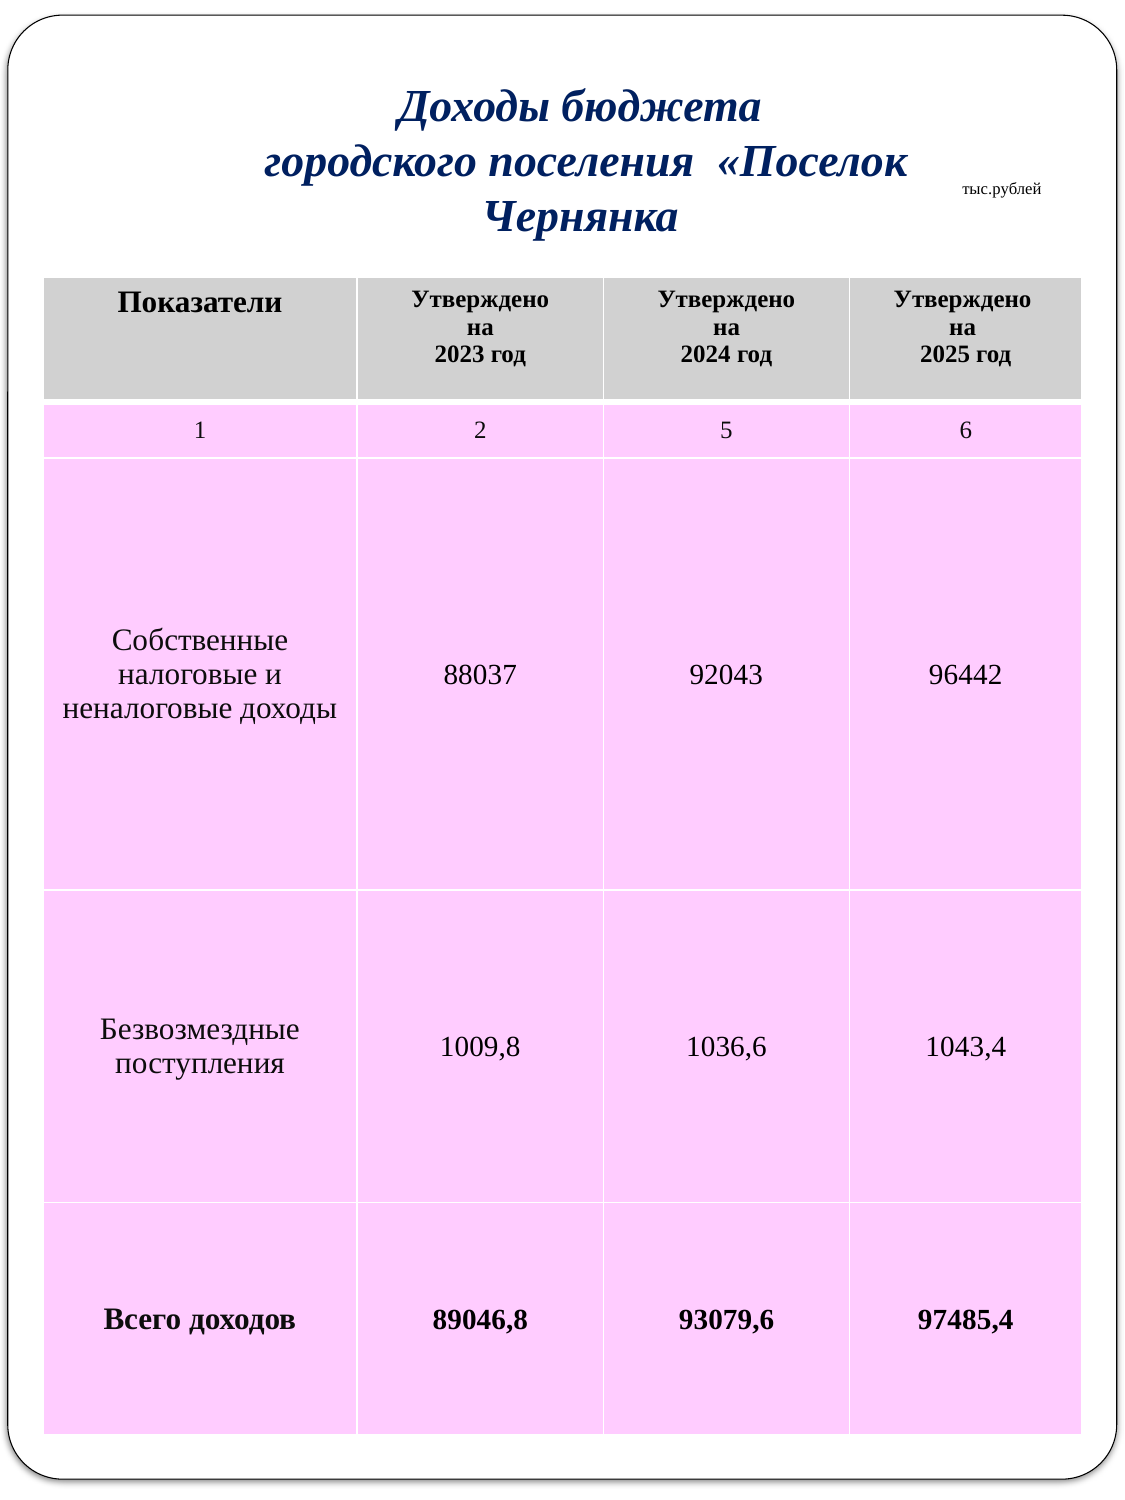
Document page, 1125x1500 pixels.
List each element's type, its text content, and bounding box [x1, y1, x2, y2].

table_cell 1036,6 [604, 891, 849, 1202]
table_cell 92043 [604, 459, 849, 889]
table_cell Всего доходов [44, 1203, 356, 1434]
table_cell 1009,8 [358, 891, 603, 1202]
table_header Утверждено на 2023 год [358, 278, 603, 399]
table_cell 97485,4 [850, 1203, 1081, 1434]
table_header Показатели [44, 278, 356, 399]
table_cell Безвозмездные поступления [44, 891, 356, 1202]
table_cell 6 [850, 405, 1081, 457]
table_cell 93079,6 [604, 1203, 849, 1434]
text_box Доходы бюджета городского поселения «Поселок Чернянка [233, 93, 938, 224]
table_cell 1043,4 [850, 891, 1081, 1202]
table_cell 1 [44, 405, 356, 457]
table_cell 5 [604, 405, 849, 457]
table_header Утверждено на 2024 год [604, 278, 849, 399]
table_cell Собственные налоговые и неналоговые доходы [44, 459, 356, 889]
table_cell 89046,8 [358, 1203, 603, 1434]
table_cell 96442 [850, 459, 1081, 889]
table_cell 88037 [358, 459, 603, 889]
table_header Утверждено на 2025 год [850, 278, 1081, 399]
text_box тыс.рублей [936, 151, 1067, 224]
table_cell 2 [358, 405, 603, 457]
